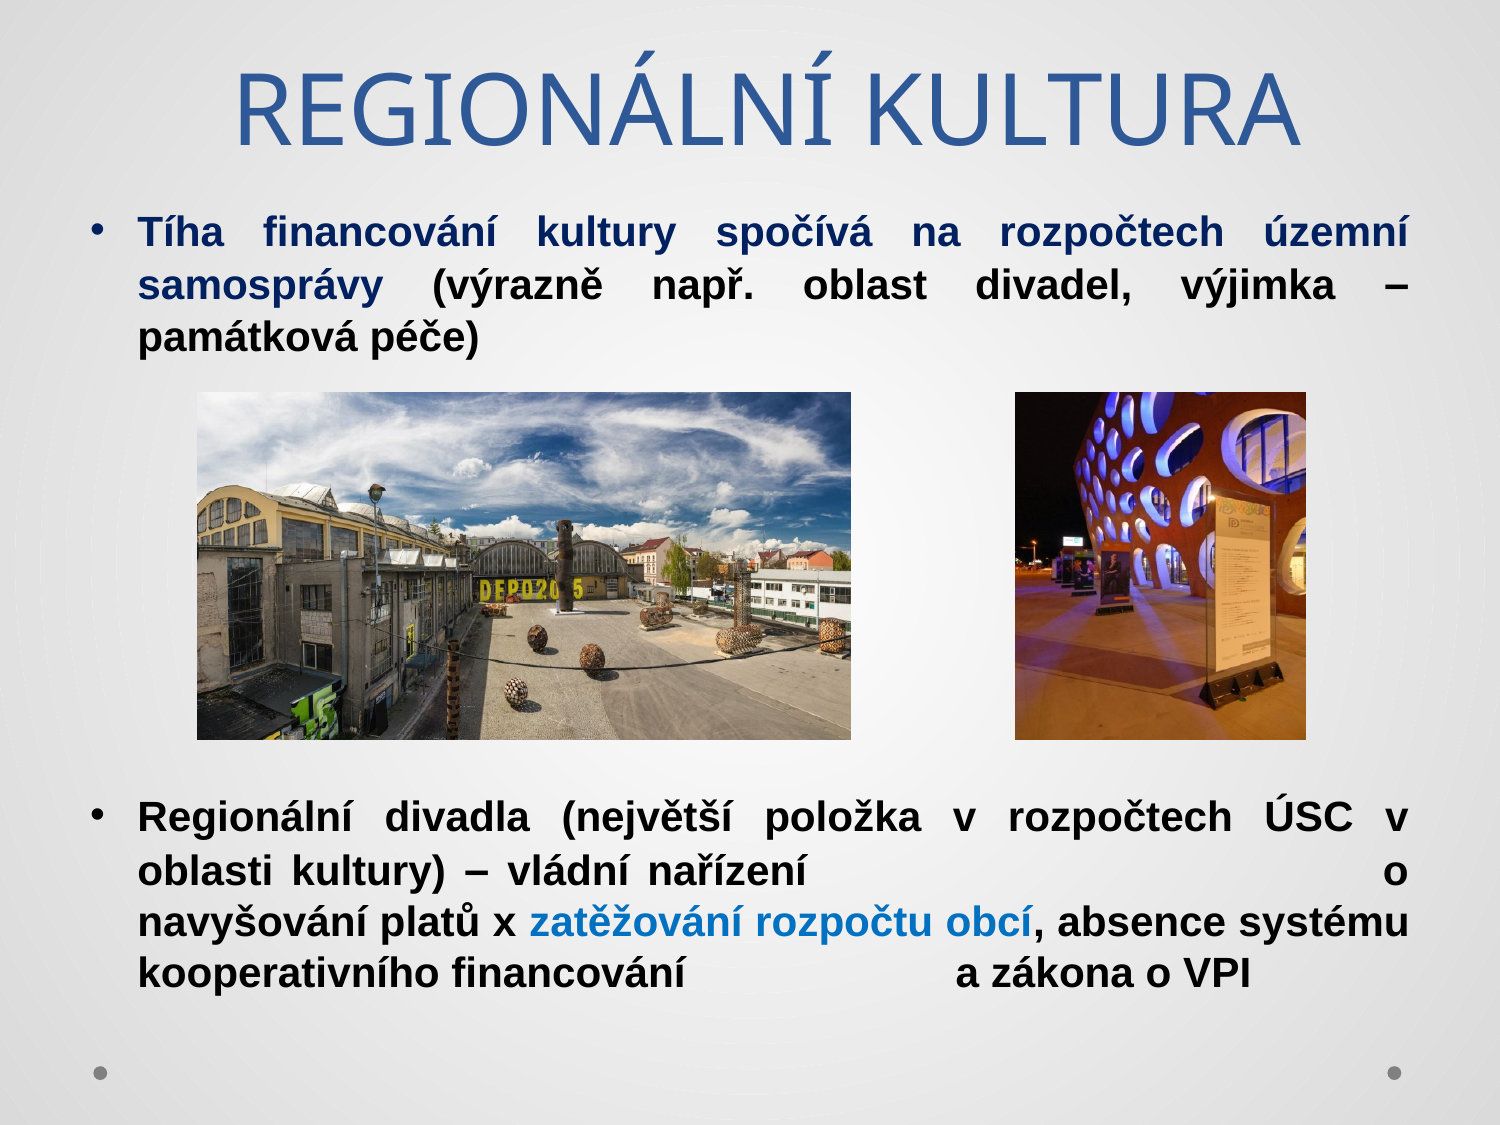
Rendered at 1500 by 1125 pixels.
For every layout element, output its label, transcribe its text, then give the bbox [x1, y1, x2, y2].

title REGIONÁLNÍ KULTURA [75, 42, 1459, 173]
picture [196, 392, 852, 740]
list Tíha financování kultury spočívá na rozpočtech územní samosprávy (výrazně např. oblast divadel, výjimka – památková péče) Regionální divadla (největší položka v rozpočtech ÚSC v oblasti kultury) – vládní nařízení o navyšování platů x zatěžování rozpočtu obcí, absence systému kooperativního financování a zákona o VPI [75, 196, 1425, 1047]
picture [1015, 392, 1306, 740]
